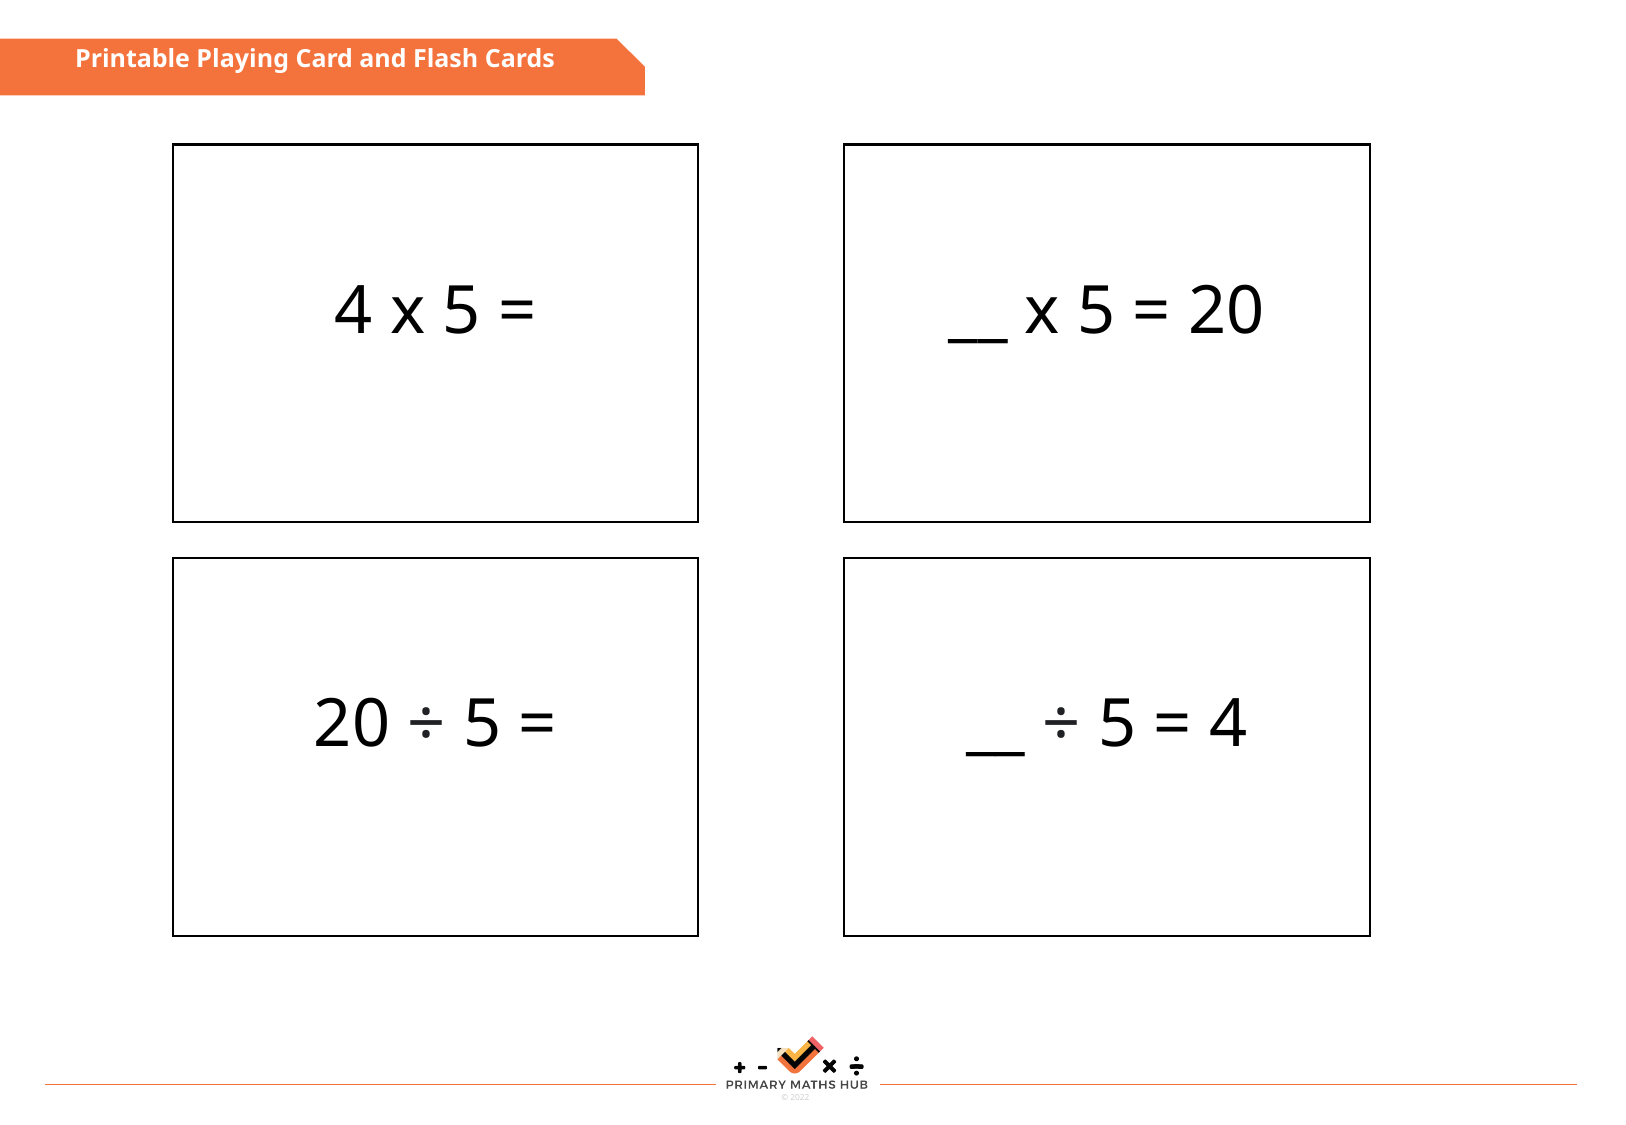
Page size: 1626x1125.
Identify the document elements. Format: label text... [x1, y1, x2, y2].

text_box 4 x 5 = [172, 259, 699, 355]
picture [722, 1034, 872, 1094]
text_box [172, 143, 699, 259]
text_box [172, 355, 699, 523]
text_box __ ÷ 5 = 4 [844, 672, 1370, 768]
text_box [843, 143, 1371, 523]
text_box [843, 557, 1371, 937]
text_box __ x 5 = 20 [844, 259, 1370, 355]
text_box 20 ÷ 5 = [172, 672, 699, 768]
text_box [172, 557, 699, 672]
text_box Printable Playing Card and Flash Cards [0, 37, 646, 97]
text_box © 2022 [720, 1084, 870, 1110]
text_box [172, 768, 699, 937]
